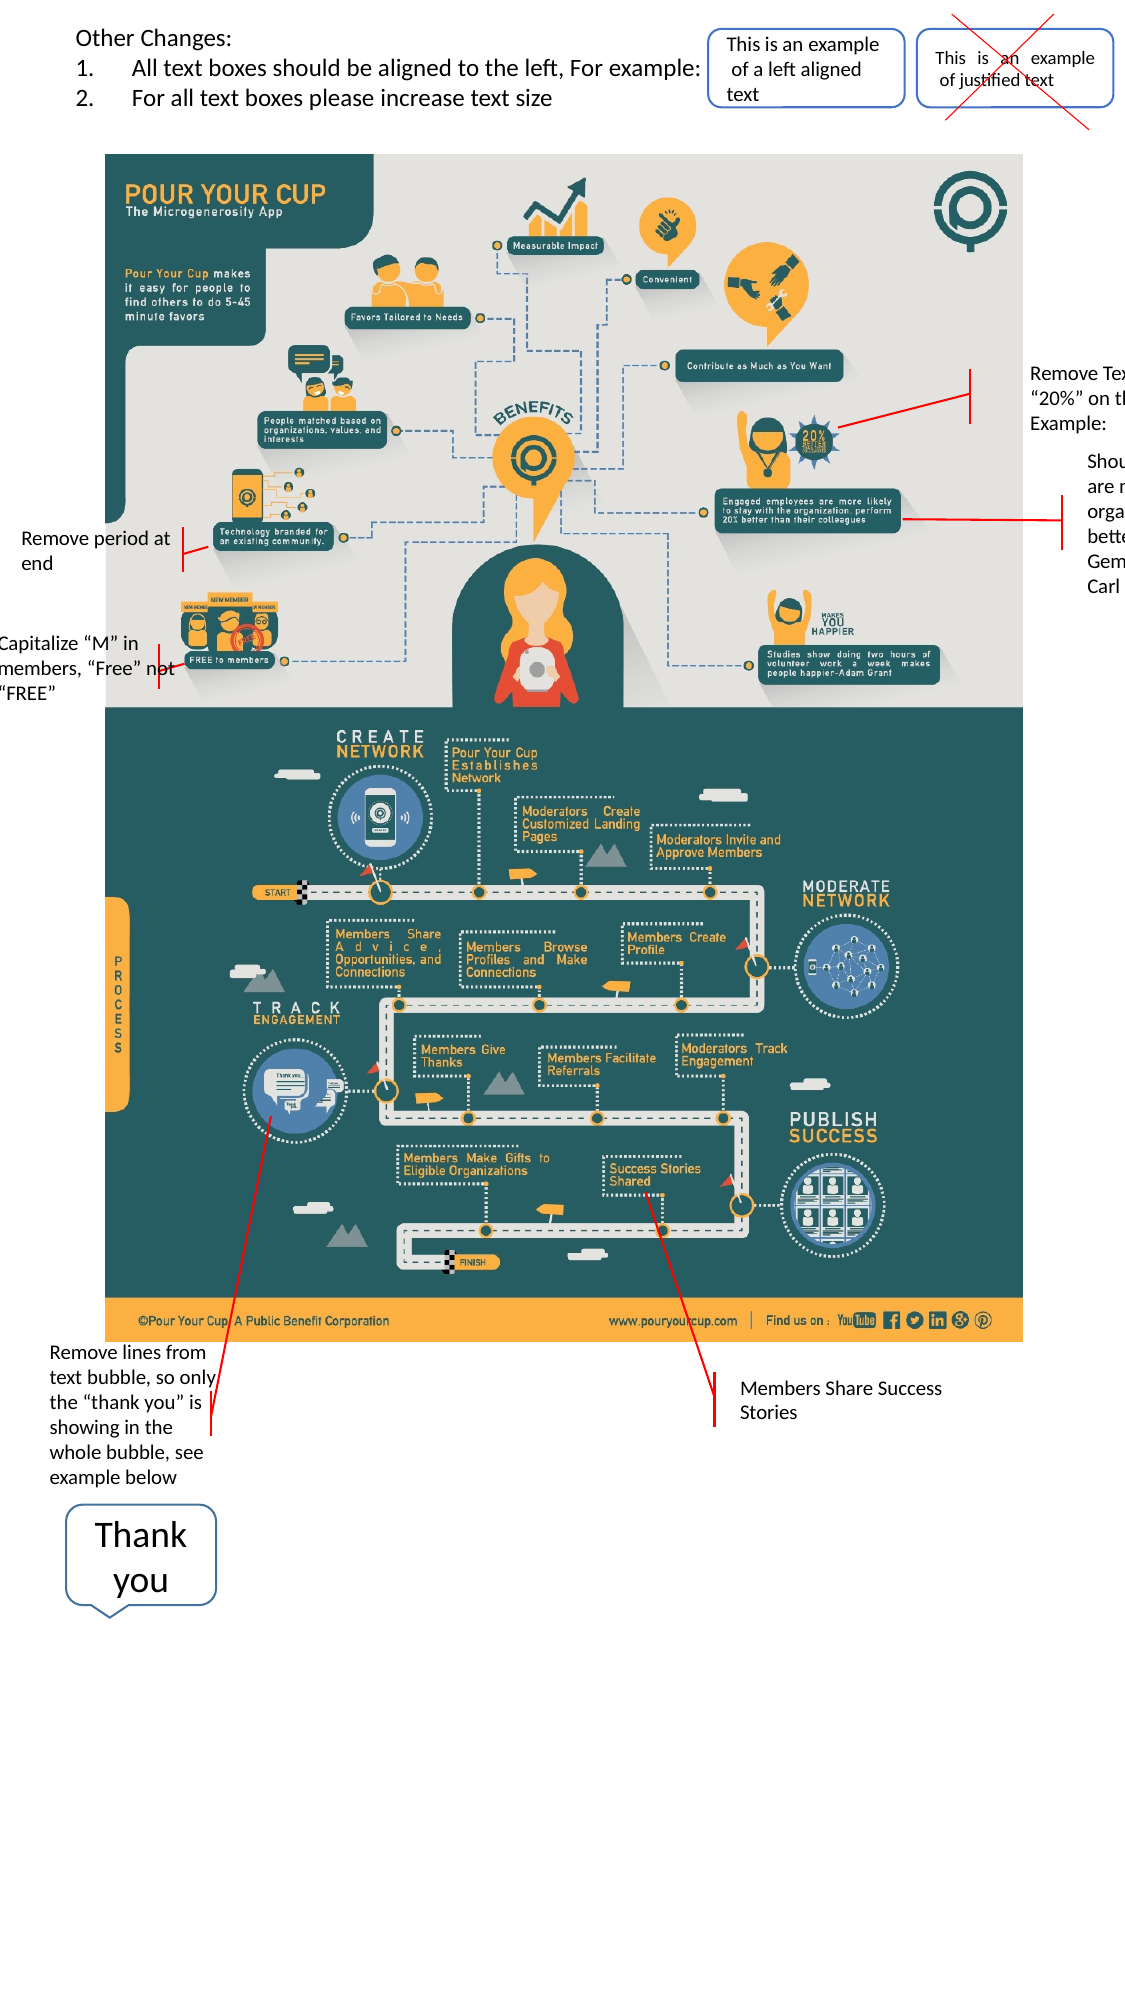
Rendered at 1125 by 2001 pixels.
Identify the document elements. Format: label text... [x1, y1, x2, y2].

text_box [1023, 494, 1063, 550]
text_box This is an example of justified text [915, 27, 945, 109]
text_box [951, 13, 1090, 130]
text_box Other Changes: All text boxes should be aligned to the left, For example: For all text boxes please increase text size [60, 14, 719, 119]
text_box Capitalize “M” in members, “Free” not “FREE” [0, 644, 105, 689]
picture [105, 154, 1023, 1342]
text_box Thank you [64, 1503, 218, 1619]
text_box Remove Text, to only include “20%” on the whole medal, Example: [1023, 369, 1125, 424]
text_box This is an example of a left aligned text [707, 27, 906, 109]
text_box Members Share Success Stories [694, 1342, 716, 1427]
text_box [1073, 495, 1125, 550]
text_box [945, 14, 1054, 121]
text_box Members Share Success Stories [725, 1372, 1015, 1427]
text_box This is an example of justified text [1090, 27, 1115, 109]
text_box Remove period at end [7, 527, 105, 572]
text_box Remove lines from text bubble, so only the “thank you” is showing in the whole bubble, see example below [35, 1342, 243, 1436]
